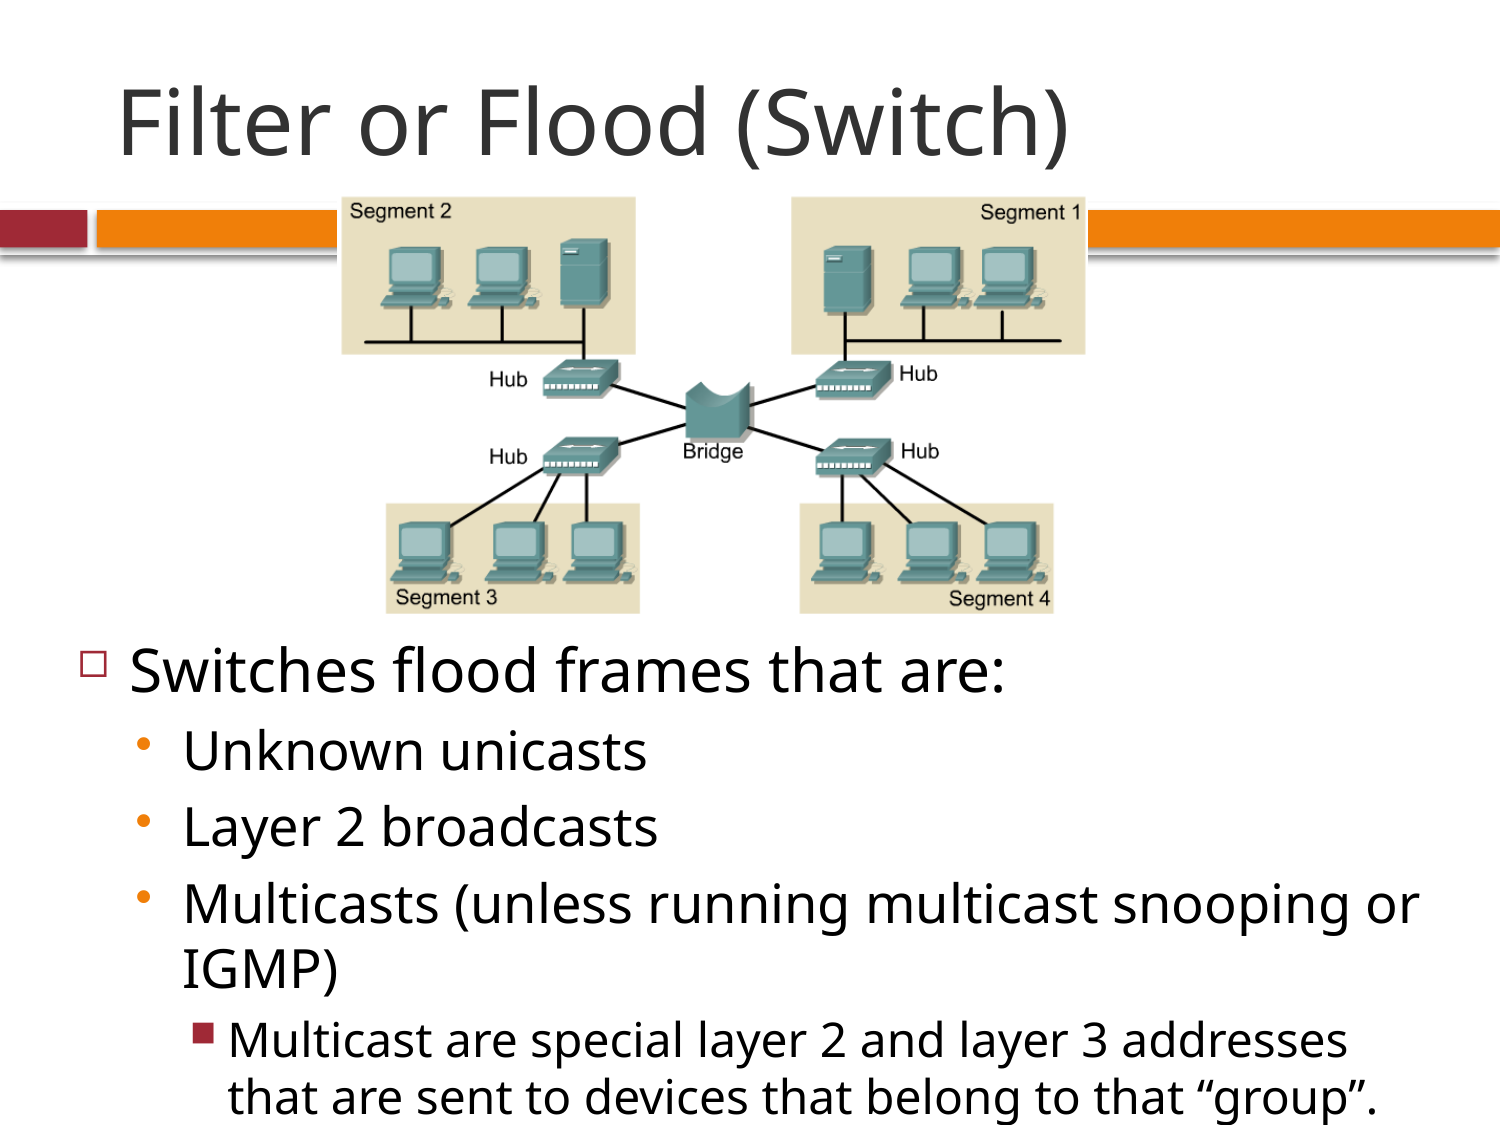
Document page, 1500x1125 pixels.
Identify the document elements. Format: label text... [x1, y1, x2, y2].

list Switches flood frames that are: Unknown unicasts Layer 2 broadcasts Multicasts (unless running multicast snooping or IGMP) Multicast are special layer 2 and layer 3 addresses that are sent to devices that belong to that “group”. [62, 624, 1463, 1075]
title Filter or Flood (Switch) [100, 37, 1438, 200]
picture [337, 187, 1088, 621]
